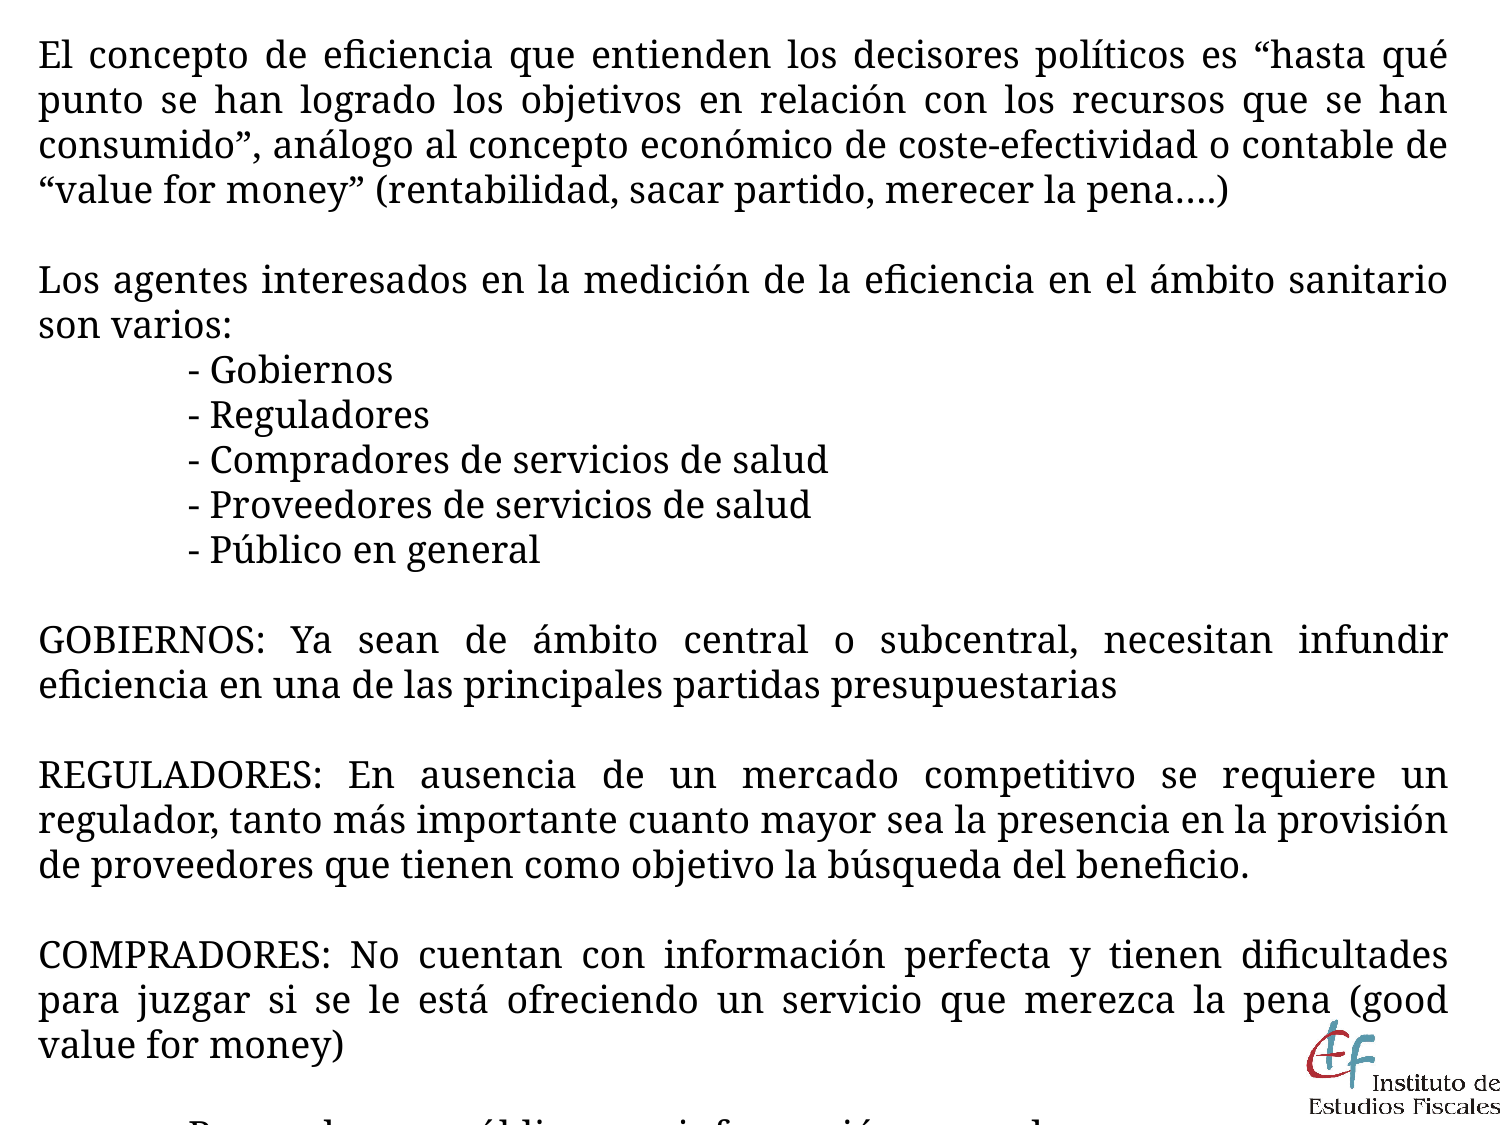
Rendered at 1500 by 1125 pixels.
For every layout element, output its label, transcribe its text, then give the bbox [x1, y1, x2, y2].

text_box El concepto de eficiencia que entienden los decisores políticos es “hasta qué punto se han logrado los objetivos en relación con los recursos que se han consumido”, análogo al concepto económico de coste-efectividad o contable de “value for money” (rentabilidad, sacar partido, merecer la pena….) Los agentes interesados en la medición de la eficiencia en el ámbito sanitario son varios: - Gobiernos - Reguladores - Compradores de servicios de salud - Proveedores de servicios de salud - Público en general GOBIERNOS: Ya sean de ámbito central o subcentral, necesitan infundir eficiencia en una de las principales partidas presupuestarias REGULADORES: En ausencia de un mercado competitivo se requiere un regulador, tanto más importante cuanto mayor sea la presencia en la provisión de proveedores que tienen como objetivo la búsqueda del beneficio. COMPRADORES: No cuentan con información perfecta y tienen dificultades para juzgar si se le está ofreciendo un servicio que merezca la pena (good value for money) Proveedores y público, por información general. [23, 23, 1465, 1125]
picture [1306, 1019, 1500, 1114]
